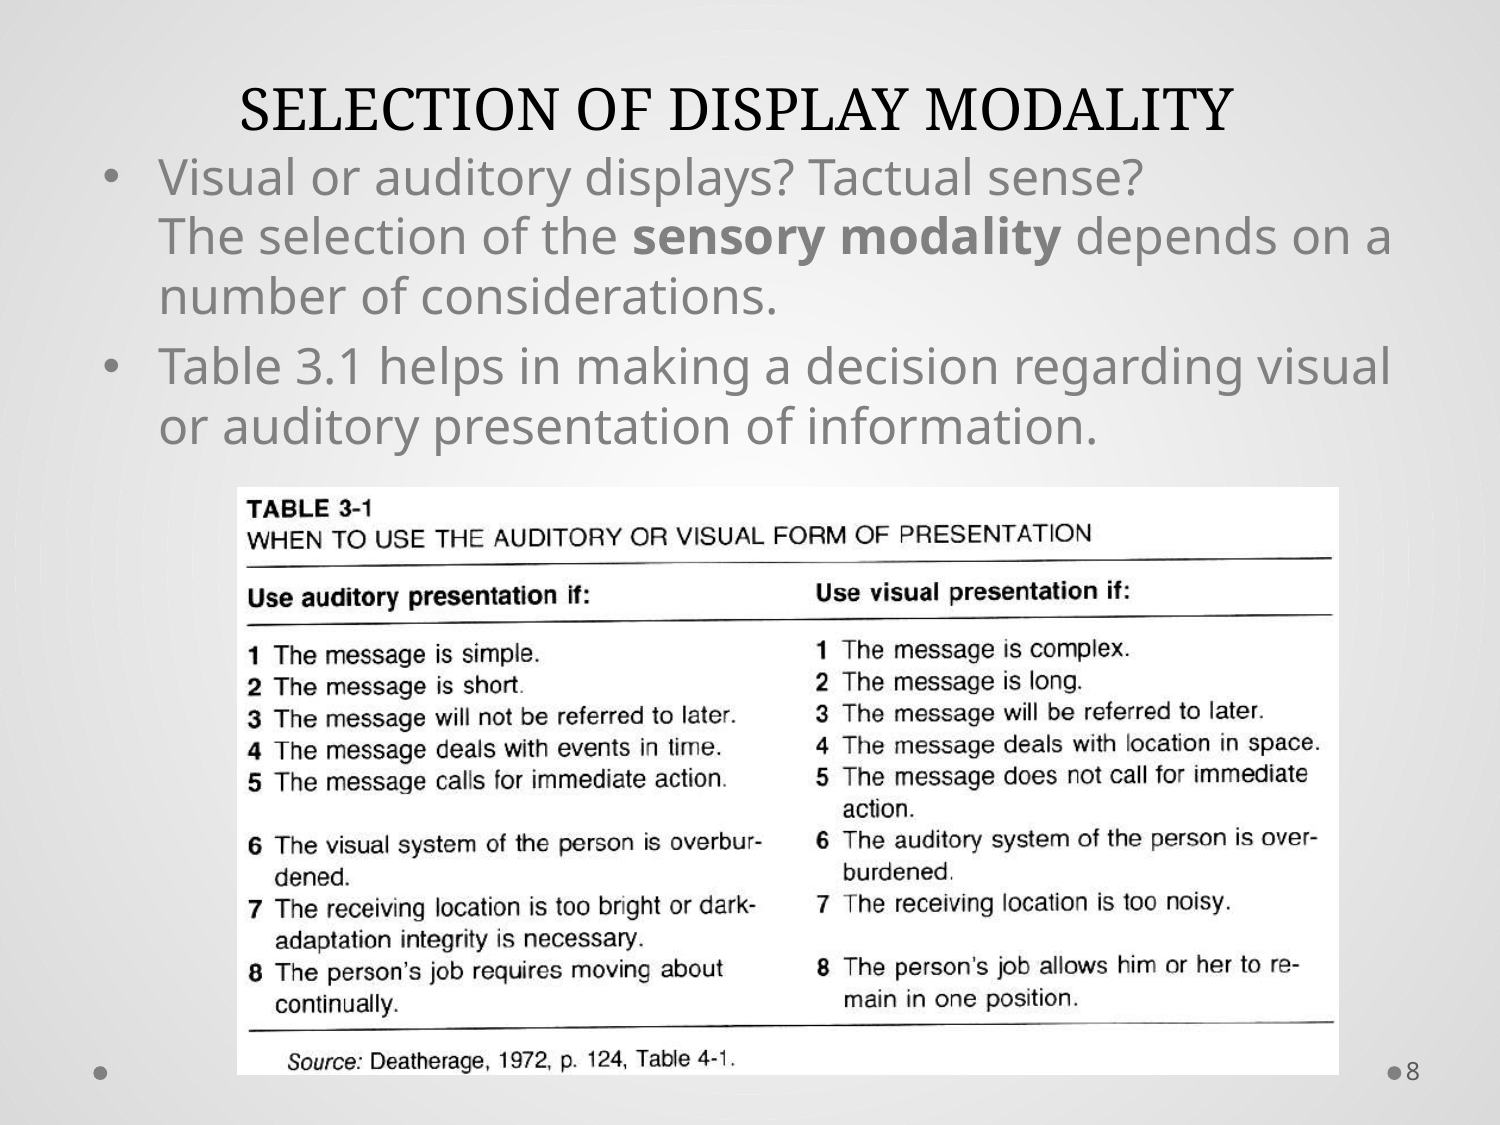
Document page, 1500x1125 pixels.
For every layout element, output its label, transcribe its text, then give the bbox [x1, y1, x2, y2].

list Visual or auditory displays? Tactual sense? The selection of the sensory modality depends on a number of considerations. Table 3.1 helps in making a decision regarding visual or auditory presentation of information. [87, 137, 1438, 1100]
picture [237, 487, 1340, 1076]
slide_number 8 [1401, 1042, 1494, 1103]
title SELECTION OF DISPLAY MODALITY [62, 50, 1413, 150]
